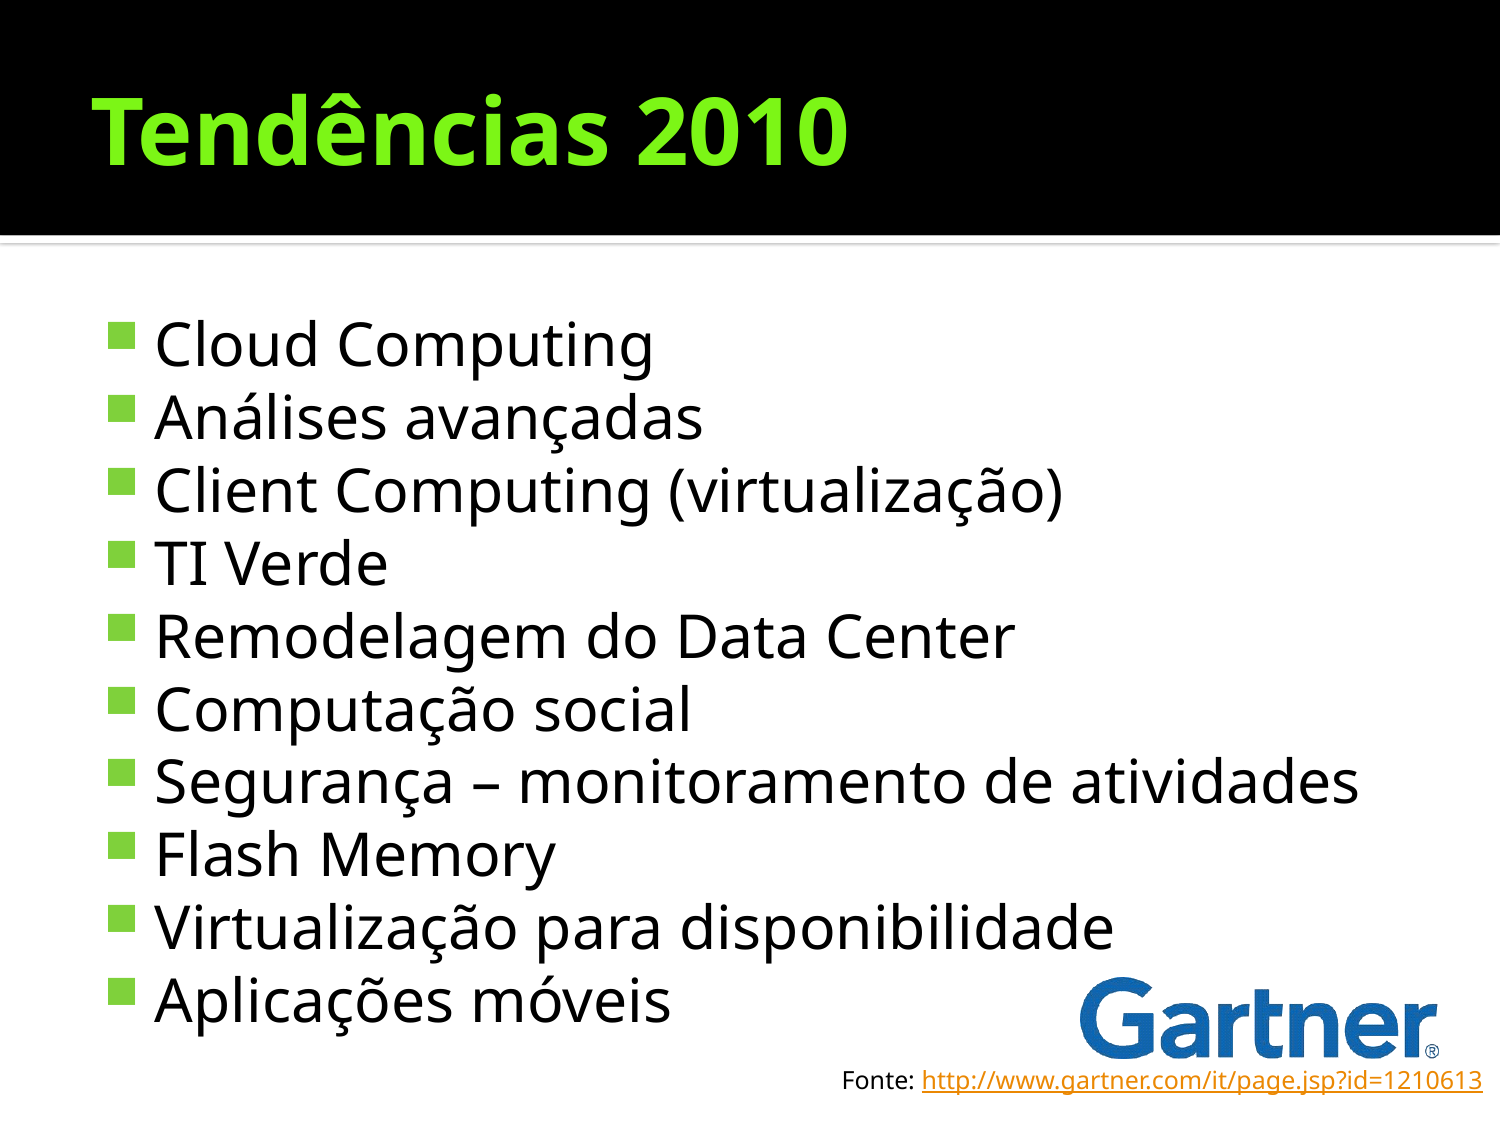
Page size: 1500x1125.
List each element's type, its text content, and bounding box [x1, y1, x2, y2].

list Cloud Computing Análises avançadas Client Computing (virtualização) TI Verde Remodelagem do Data Center Computação social Segurança – monitoramento de atividades Flash Memory Virtualização para disponibilidade Aplicações móveis [75, 291, 1425, 1050]
picture [1080, 977, 1439, 1059]
text_box Fonte: http://www.gartner.com/it/page.jsp?id=1210613 [826, 1056, 1499, 1106]
title Tendências 2010 [75, 25, 1425, 231]
